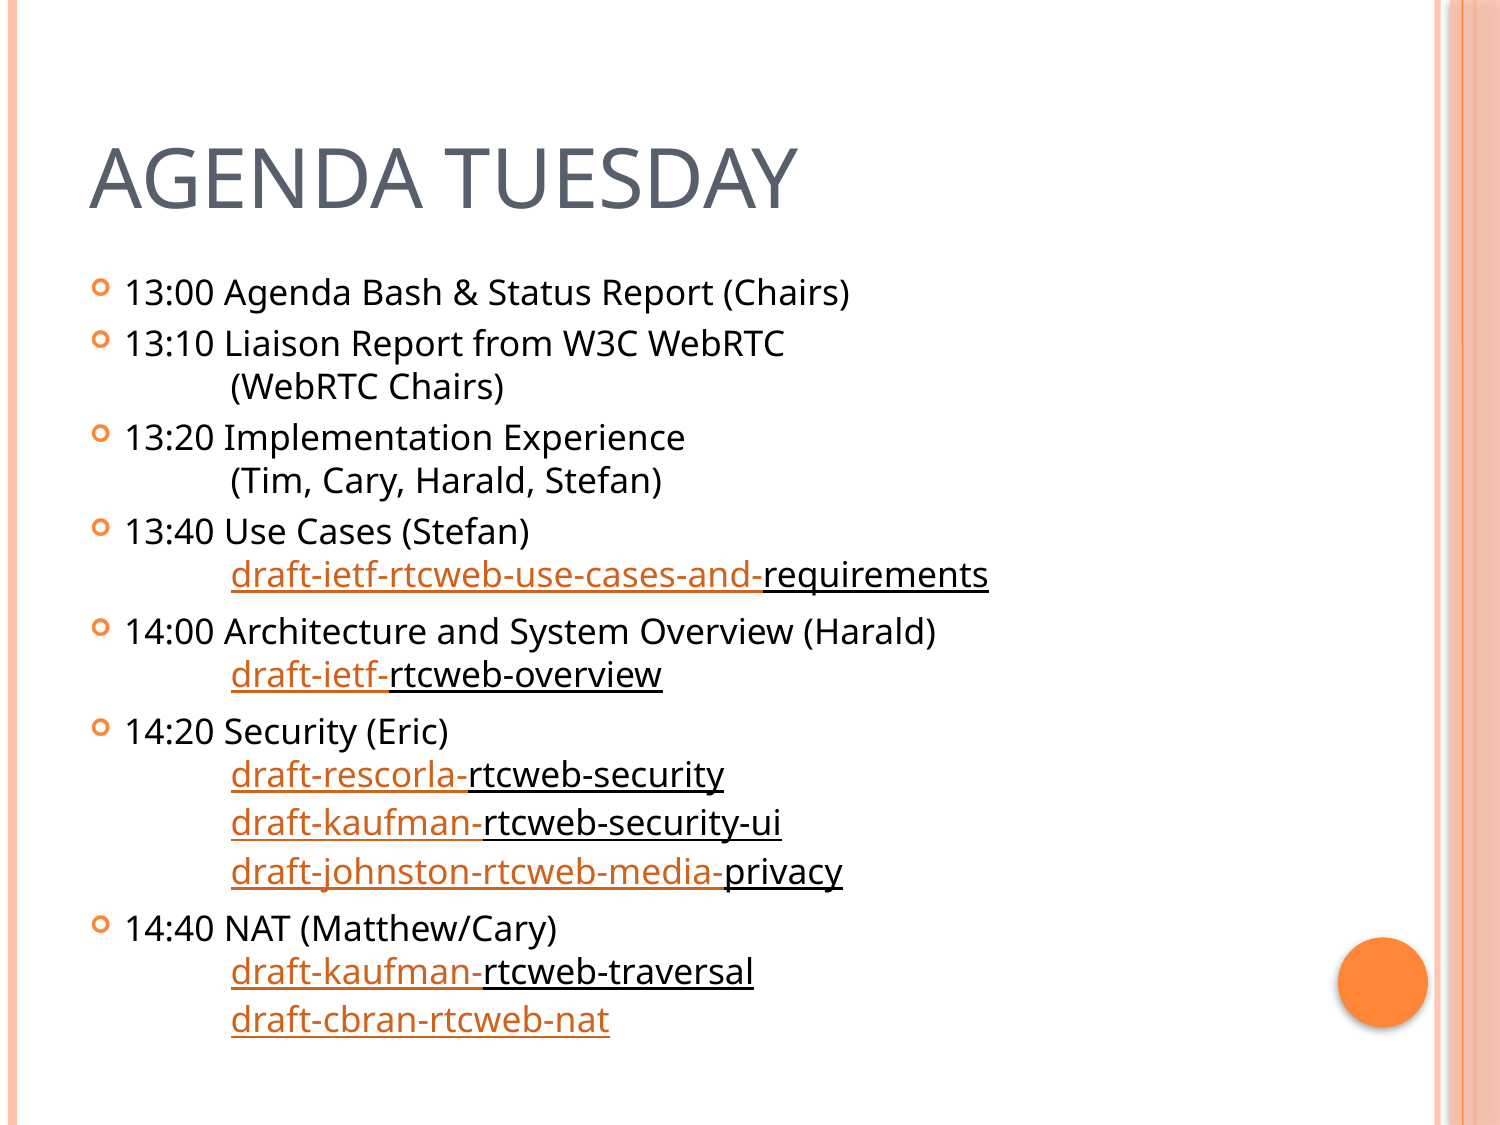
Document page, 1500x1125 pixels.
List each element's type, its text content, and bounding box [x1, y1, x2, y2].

title Agenda Tuesday [75, 45, 1300, 233]
list 13:00 Agenda Bash & Status Report (Chairs) 13:10 Liaison Report from W3C WebRTC (WebRTC Chairs) 13:20 Implementation Experience (Tim, Cary, Harald, Stefan) 13:40 Use Cases (Stefan) draft-ietf-rtcweb-use-cases-and-requirements 14:00 Architecture and System Overview (Harald) draft-ietf-rtcweb-overview 14:20 Security (Eric) draft-rescorla-rtcweb-security draft-kaufman-rtcweb-security-ui draft-johnston-rtcweb-media-privacy 14:40 NAT (Matthew/Cary) draft-kaufman-rtcweb-traversal draft-cbran-rtcweb-nat [75, 262, 1300, 1062]
